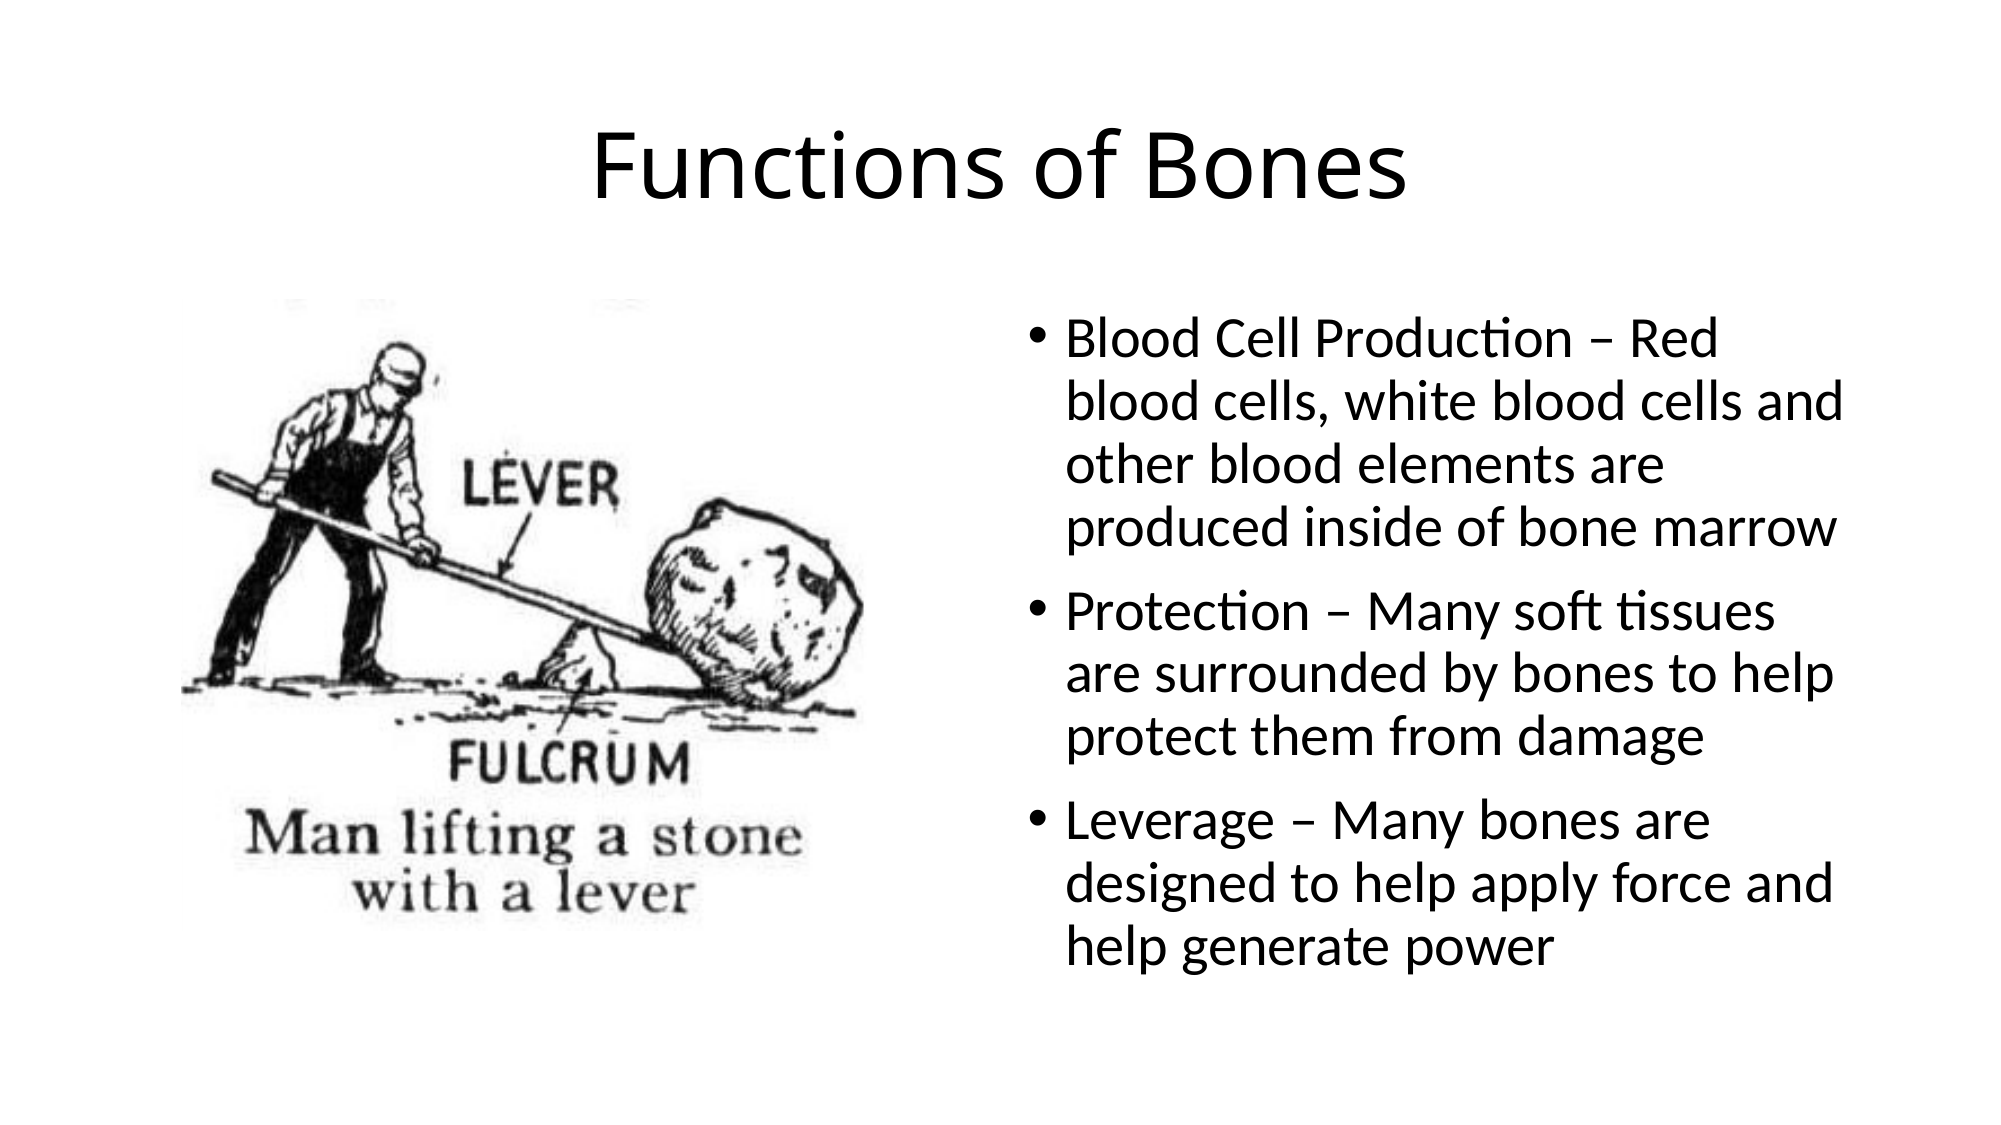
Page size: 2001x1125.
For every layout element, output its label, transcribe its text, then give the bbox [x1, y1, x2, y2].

list Blood Cell Production – Red blood cells, white blood cells and other blood elements are produced inside of bone marrow Protection – Many soft tissues are surrounded by bones to help protect them from damage Leverage – Many bones are designed to help apply force and help generate power [1012, 299, 1863, 1014]
picture [181, 299, 891, 931]
title Functions of Bones [137, 59, 1863, 278]
